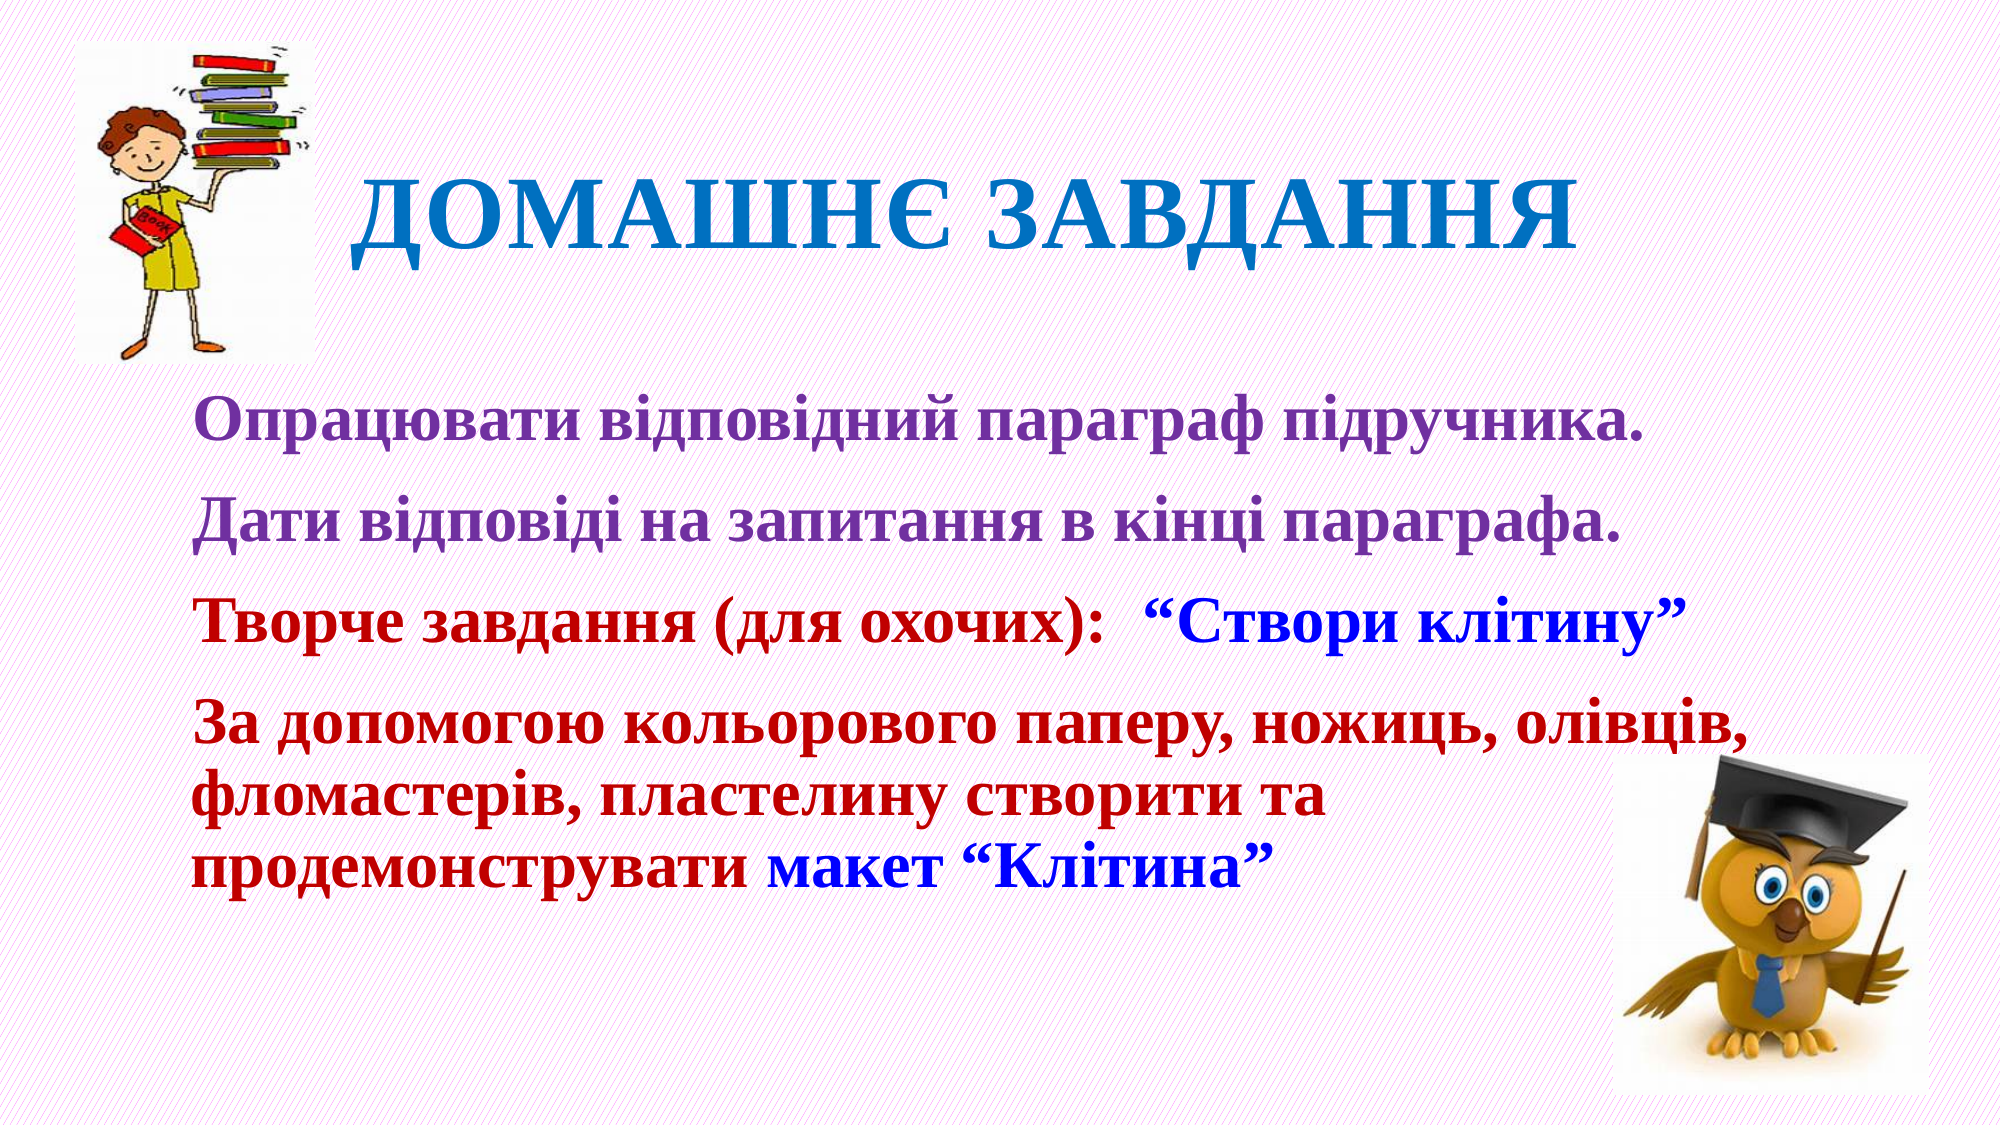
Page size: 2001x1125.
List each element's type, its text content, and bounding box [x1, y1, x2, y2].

picture [74, 41, 315, 364]
picture [1613, 754, 1929, 1095]
title Домашнє завдання [321, 96, 1763, 342]
list Опрацювати відповідний параграф підручника. Дати відповіді на запитання в кінці параграфа. Творче завдання (для охочих): “Створи клітину” За допомогою кольорового паперу, ножиць, олівців, фломастерів, пластелину створити та продемонструвати макет “Клітина” [168, 375, 1763, 1035]
